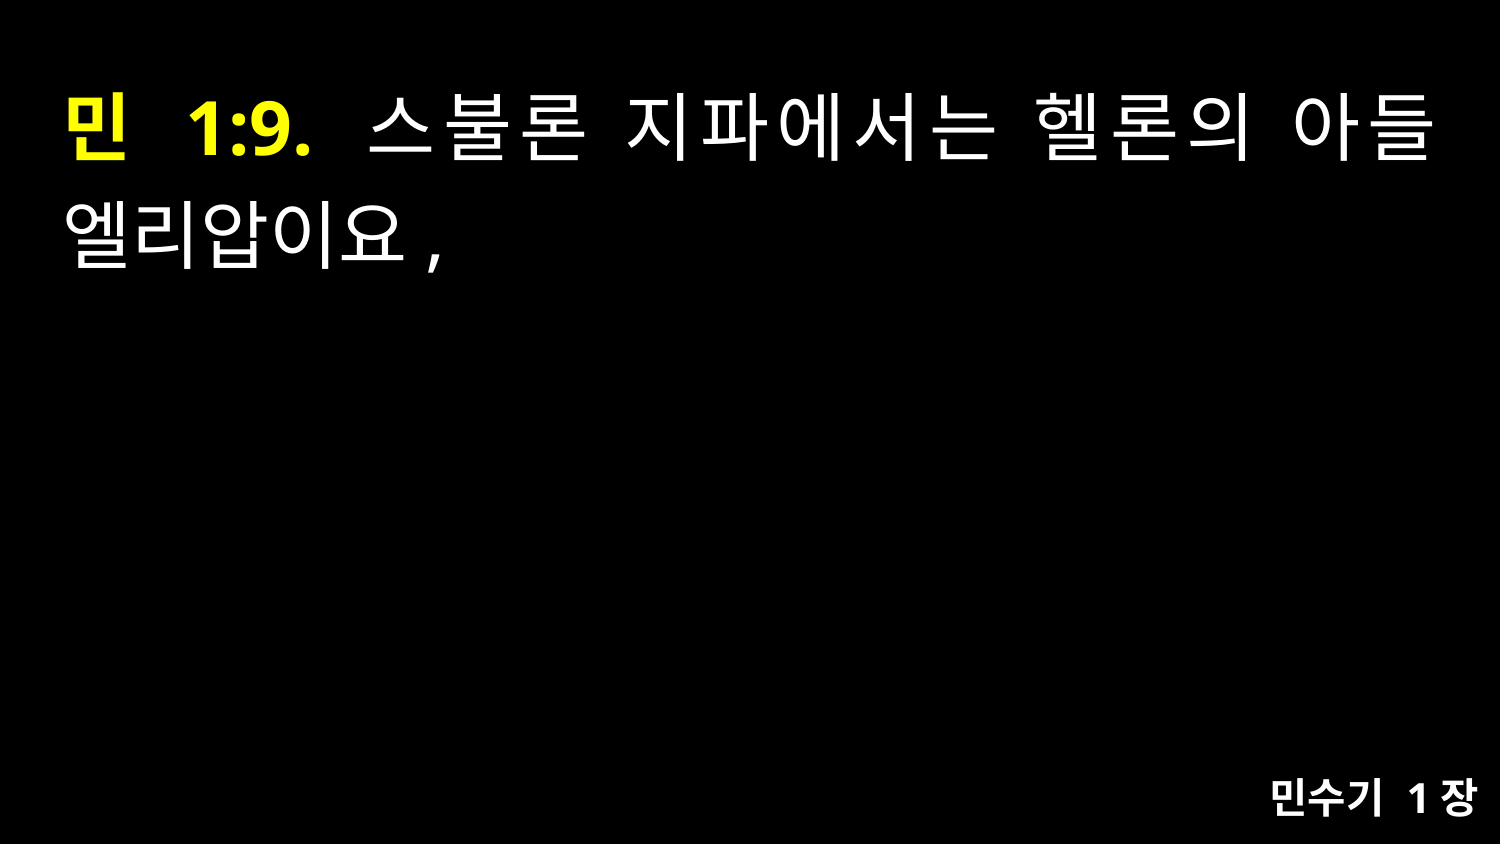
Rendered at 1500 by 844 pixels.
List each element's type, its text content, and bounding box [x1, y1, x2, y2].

title 민 1:9. 스불론 지파에서는 헬론의 아들 엘리압이요, [0, 0, 1500, 844]
subtitle 민수기 1장 [916, 770, 1500, 844]
